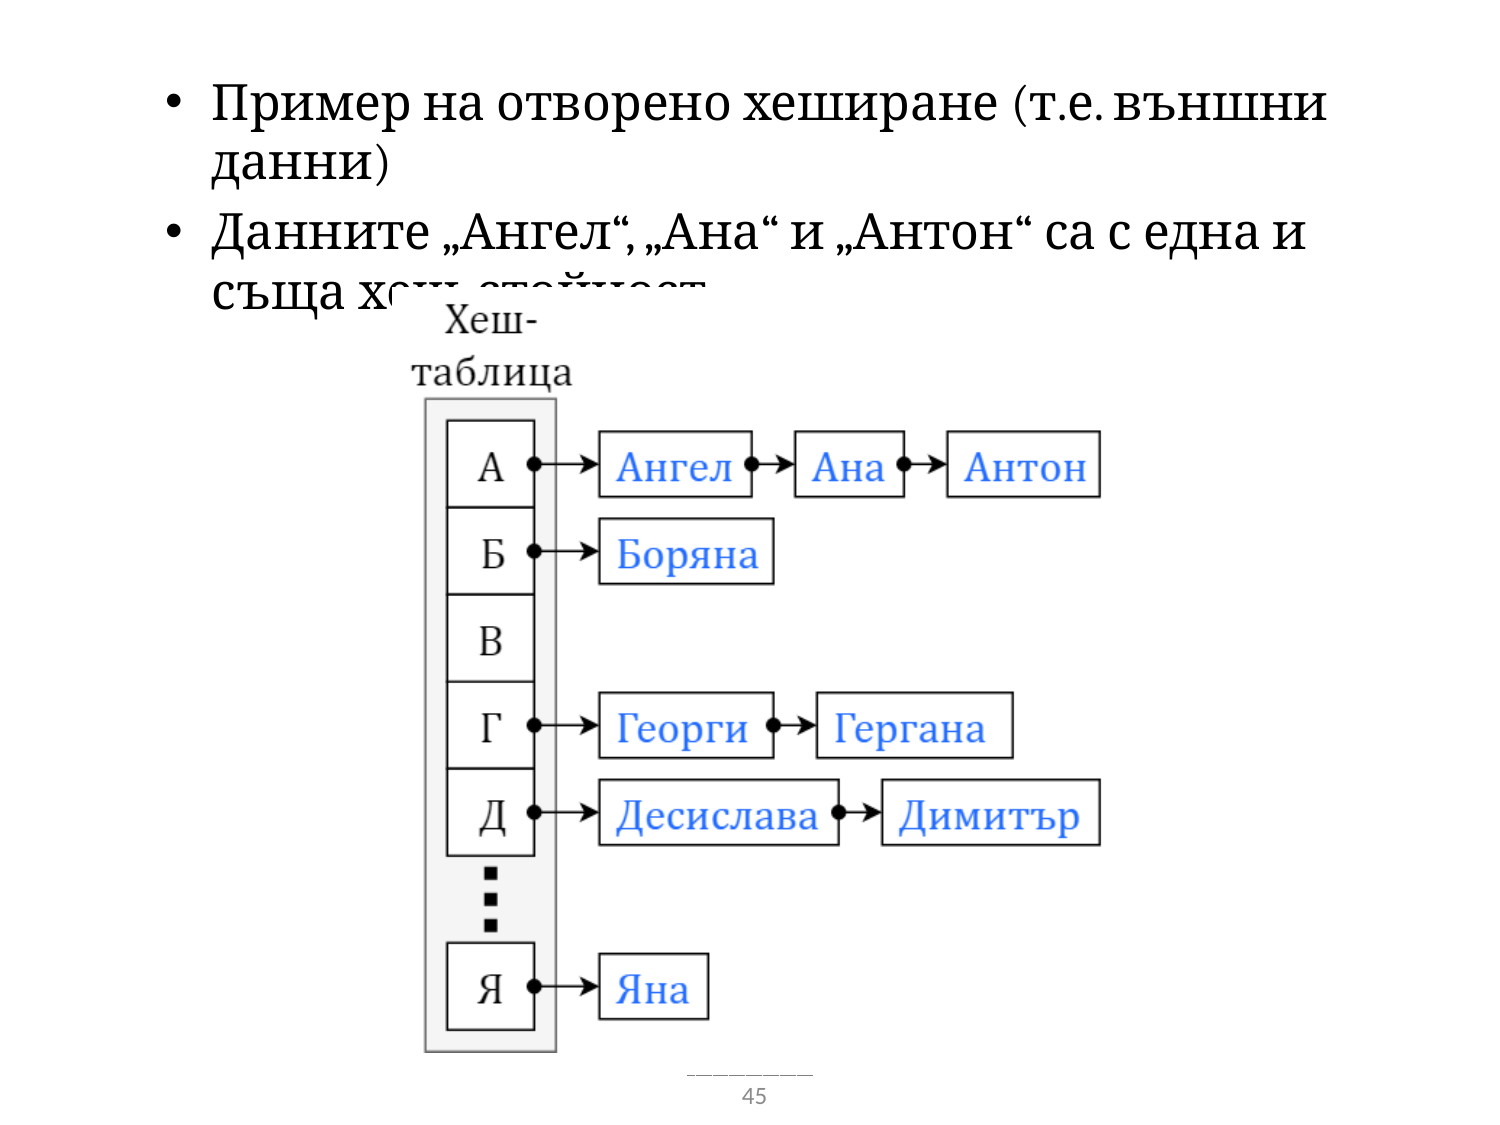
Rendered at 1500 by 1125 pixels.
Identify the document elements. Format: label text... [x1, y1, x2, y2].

list Пример на отворено хеширане (т.е. външни данни) Данните „Ангел“, „Ана“ и „Антон“ са с една и съща хеш-стойност [75, 62, 1450, 1063]
slide_number 45 [579, 1065, 930, 1125]
picture [391, 287, 1105, 1053]
